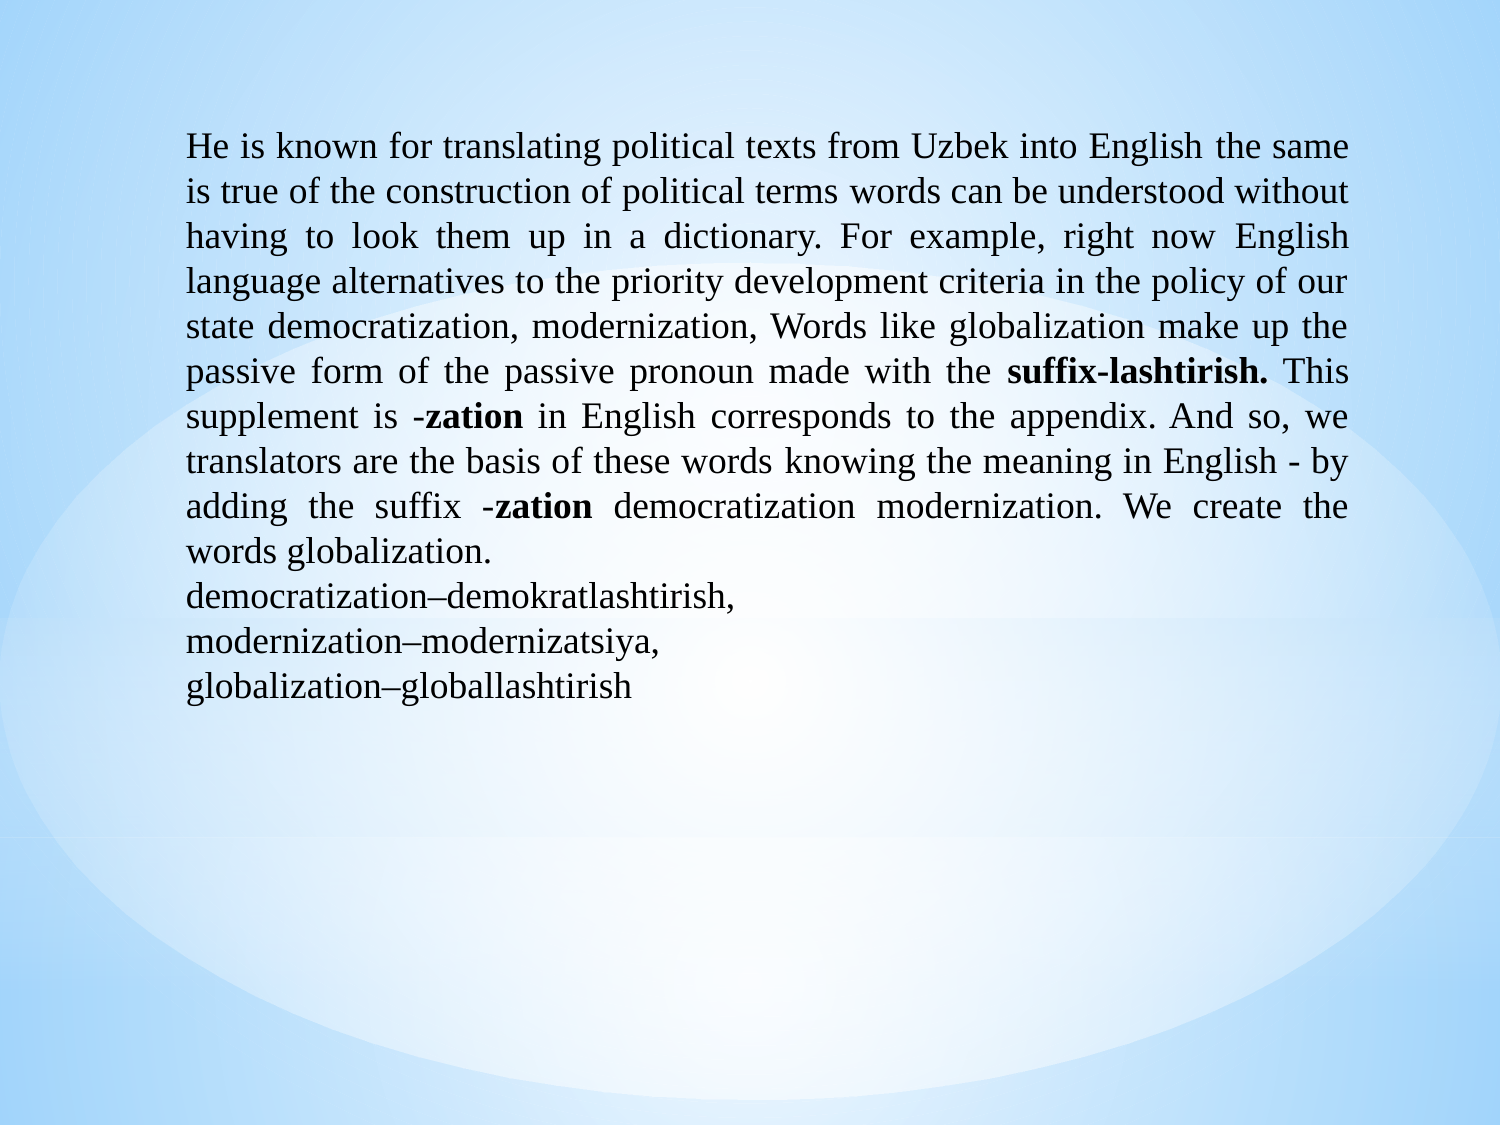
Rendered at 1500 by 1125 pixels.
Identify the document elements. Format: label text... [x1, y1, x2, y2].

text_box He is known for translating political texts from Uzbek into English the same is true of the construction of political terms words can be understood without having to look them up in a dictionary. For example, right now English language alternatives to the priority development criteria in the policy of our state democratization, modernization, Words like globalization make up the passive form of the passive pronoun made with the suffix-lashtirish. This supplement is -zation in English corresponds to the appendix. And so, we translators are the basis of these words knowing the meaning in English - by adding the suffix -zation democratization modernization. We create the words globalization. democratization–demokratlashtirish, modernization–modernizatsiya, globalization–globallashtirish [171, 113, 1365, 759]
